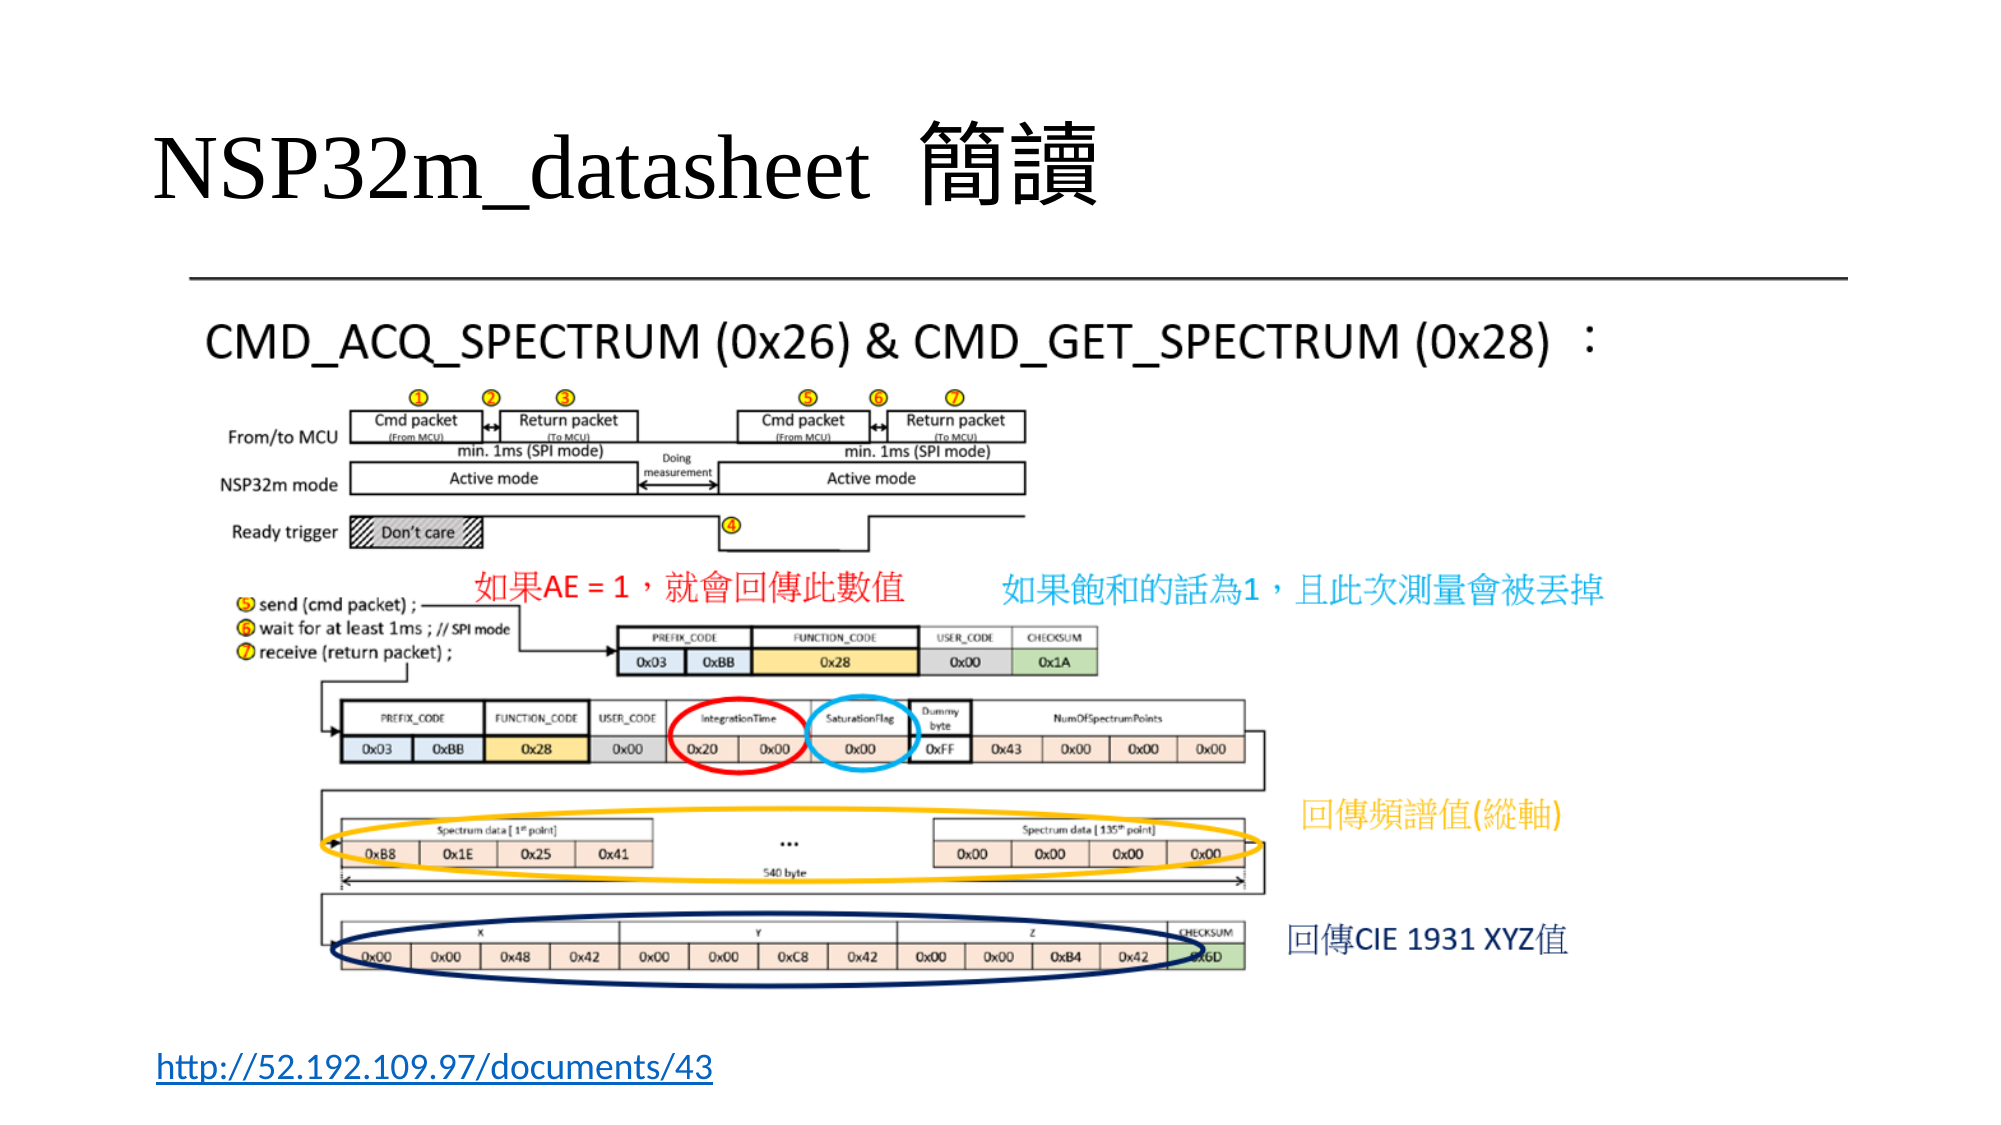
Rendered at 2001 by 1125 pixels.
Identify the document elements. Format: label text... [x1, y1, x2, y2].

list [152, 277, 1848, 992]
text_box http://52.192.109.97/documents/43 [141, 1034, 729, 1095]
title NSP32m_datasheet 簡讀 [137, 59, 1863, 278]
